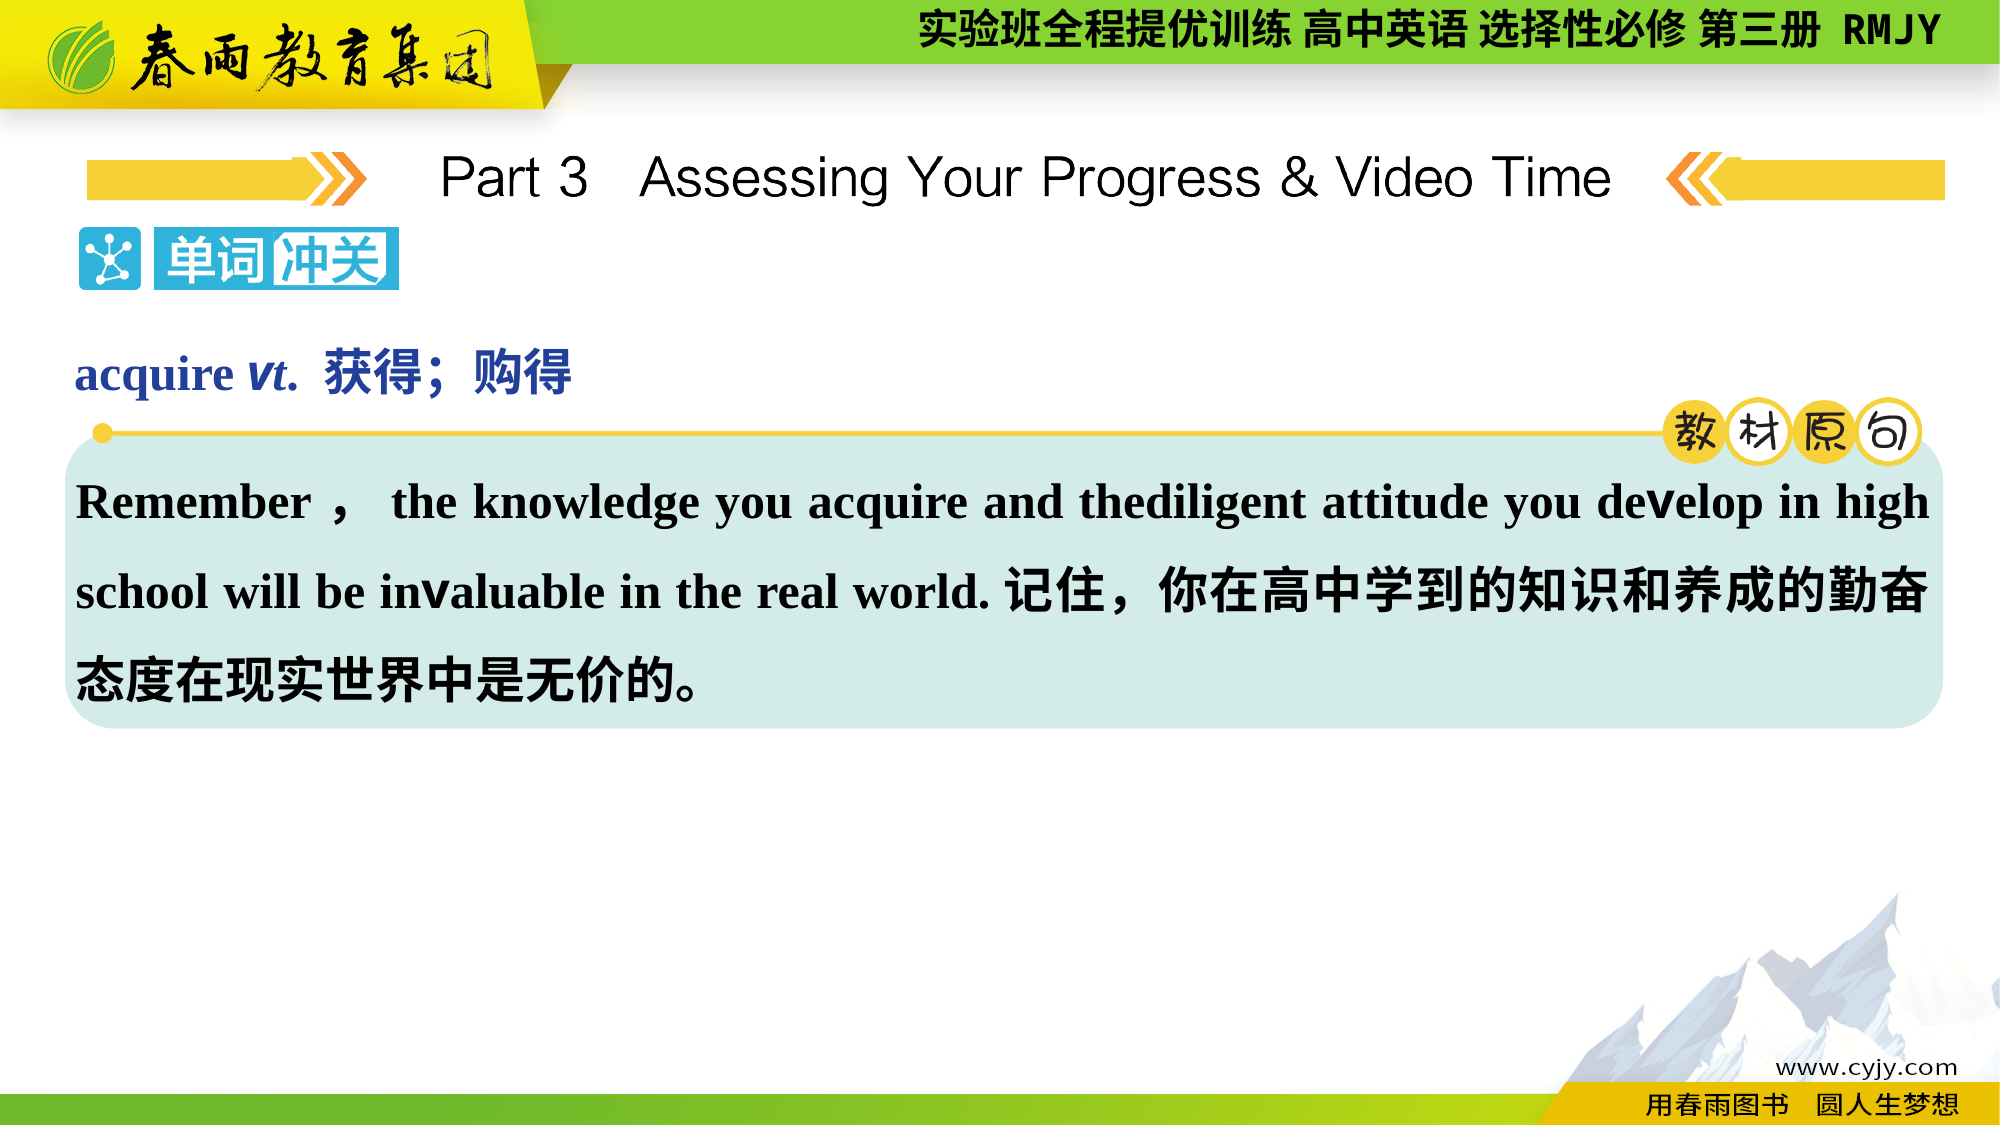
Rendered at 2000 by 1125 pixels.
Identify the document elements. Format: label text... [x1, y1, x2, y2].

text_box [92, 396, 1923, 496]
text_box [82, 717, 1926, 729]
list acquire vt. 获得；购得 [59, 302, 1944, 400]
picture [0, 0, 2000, 1125]
text_box Remember，the knowledge you acquire and thediligent attitude you develop in high school will be invaluable in the real world.记住，你在高中学到的知识和养成的勤奋态度在现实世界中是无价的。 [60, 431, 1945, 717]
